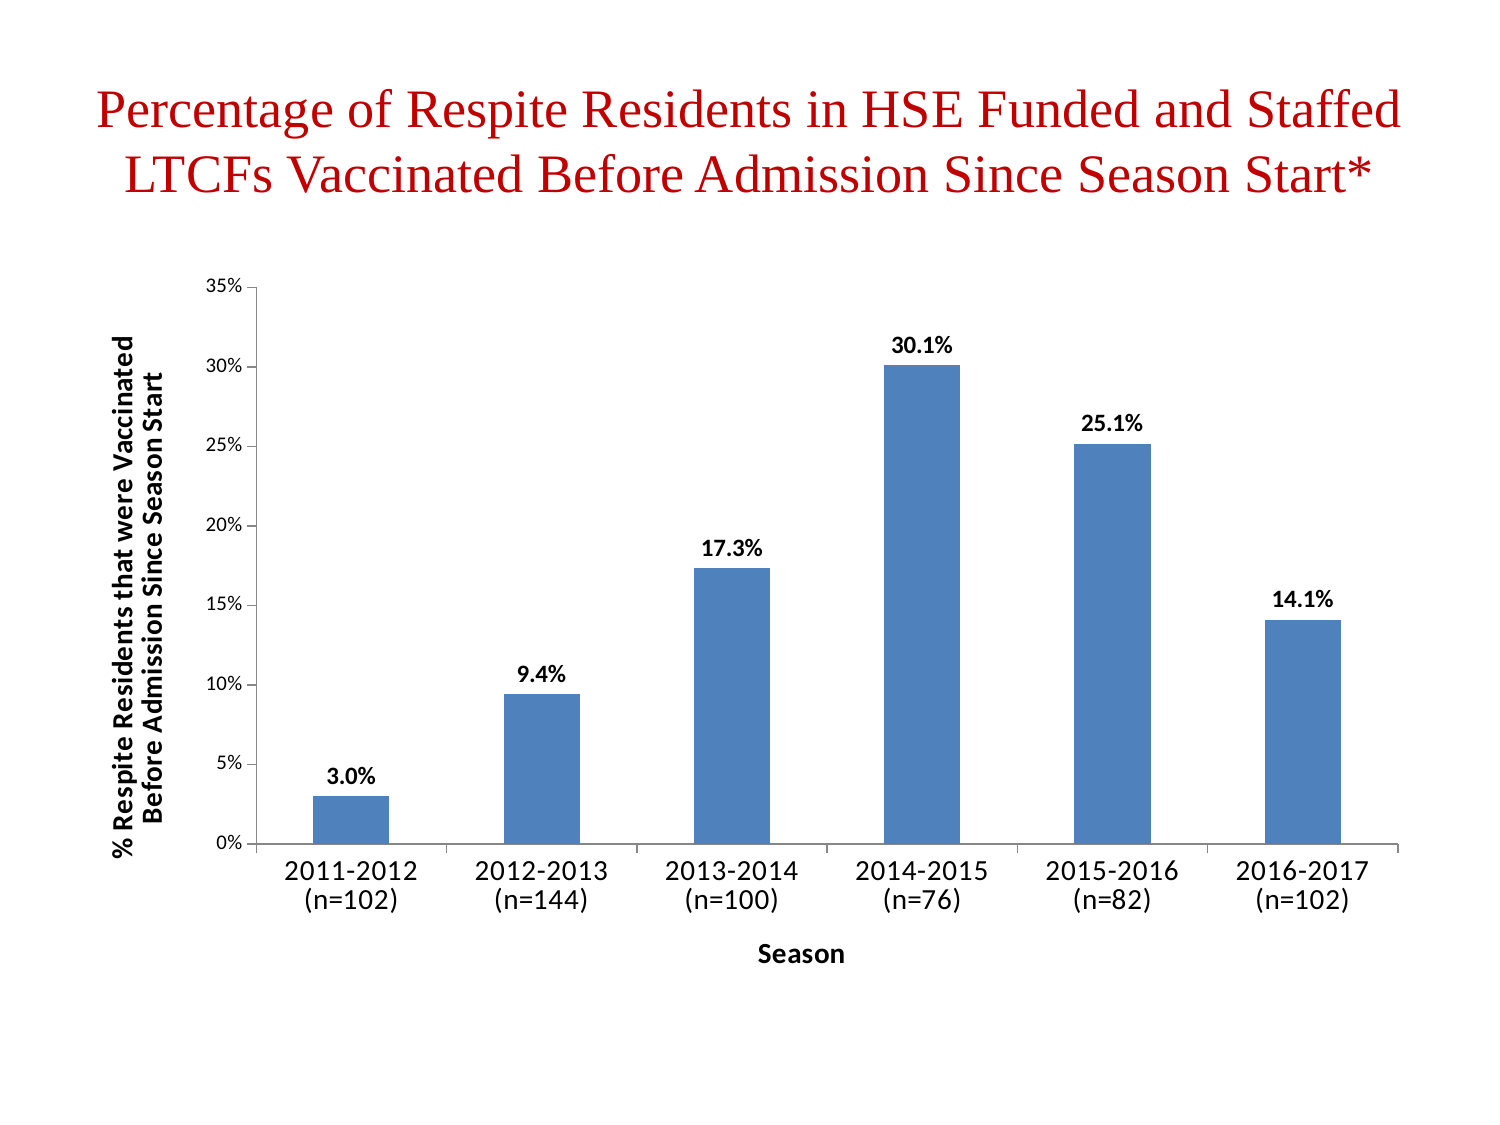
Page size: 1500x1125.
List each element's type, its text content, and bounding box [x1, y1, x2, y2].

title Percentage of Respite Residents in HSE Funded and Staffed LTCFs Vaccinated Before Admission Since Season Start* [75, 45, 1425, 233]
chart [74, 262, 1426, 1006]
